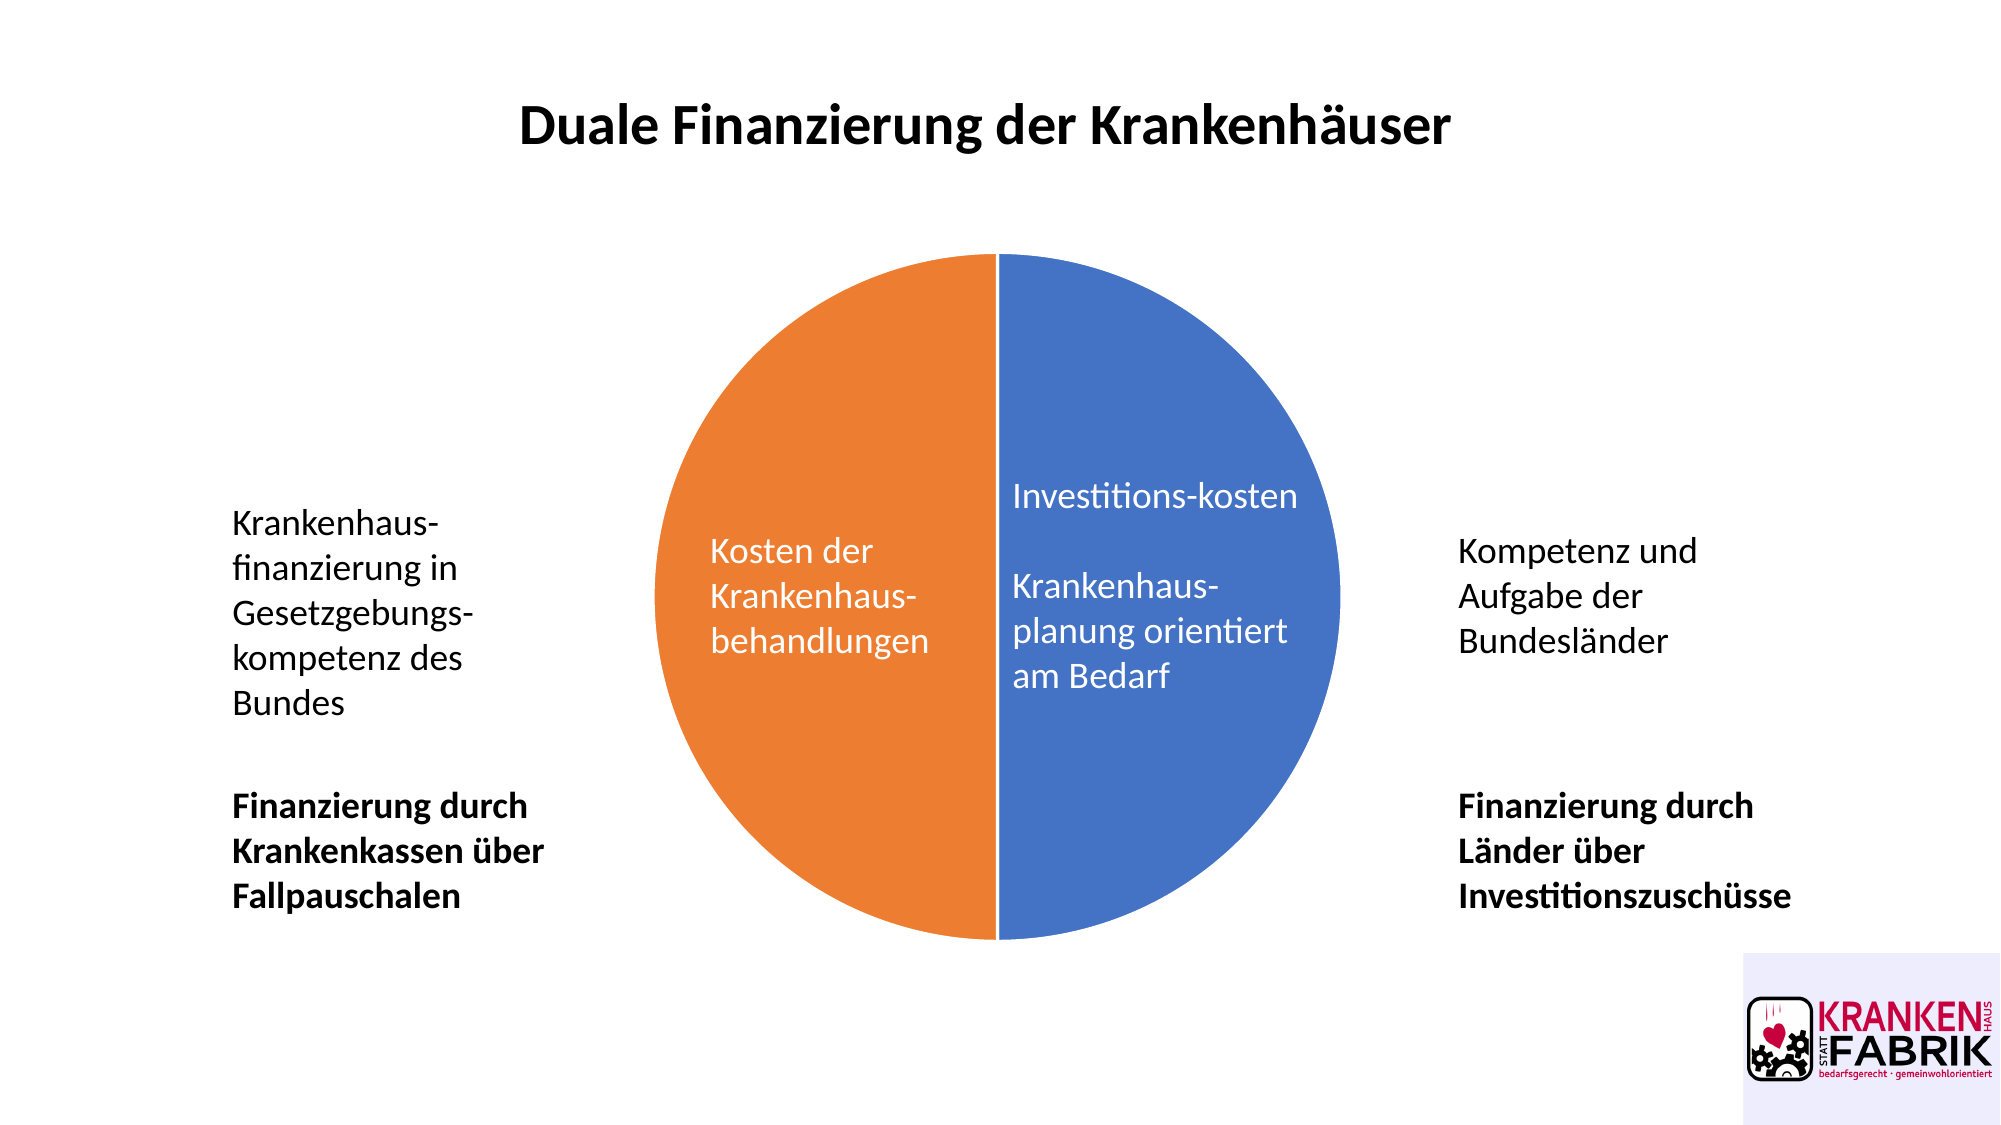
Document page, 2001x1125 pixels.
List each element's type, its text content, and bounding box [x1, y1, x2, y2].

picture [1743, 953, 2000, 1125]
chart [398, 237, 1597, 956]
text_box Kompetenz und Aufgabe der Bundesländer [1601, 518, 1812, 669]
title Duale Finanzierung der Krankenhäuser [127, 11, 1845, 241]
text_box Finanzierung durch Länder über Investitionszuschüsse [1601, 773, 1812, 924]
text_box Finanzierung durch Krankenkassen über Fallpauschalen [217, 773, 393, 924]
text_box Krankenhaus-finanzierung in Gesetzgebungs-kompetenz des Bundes [217, 490, 393, 731]
